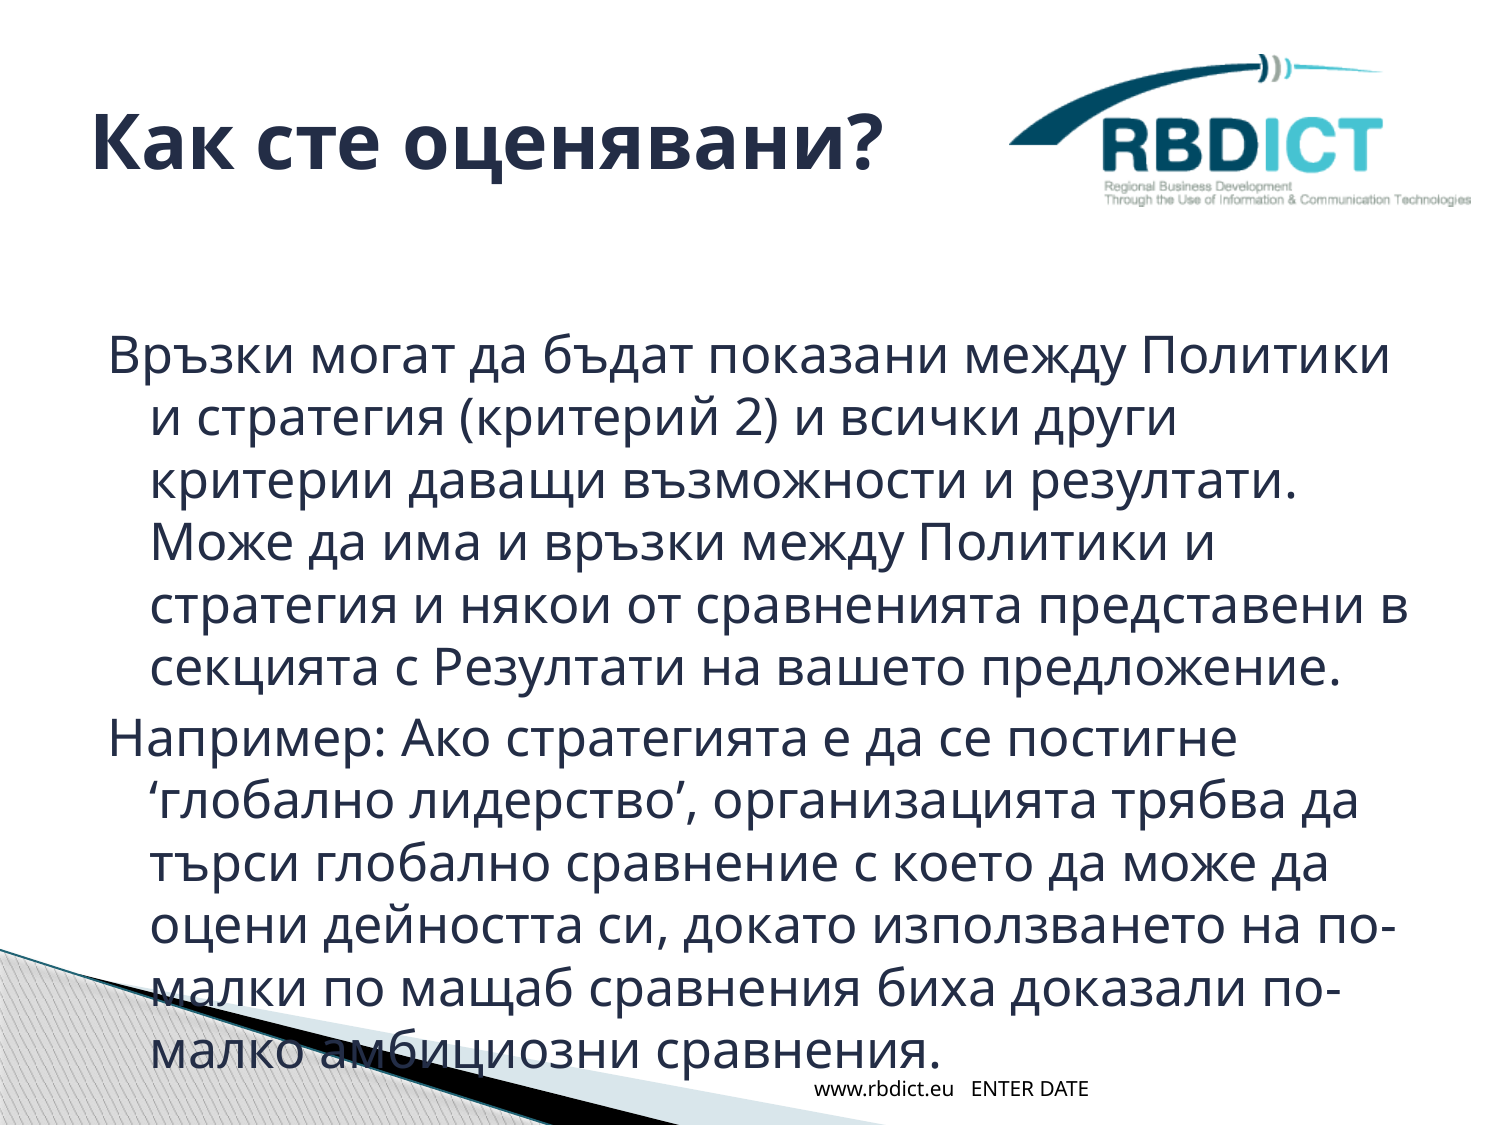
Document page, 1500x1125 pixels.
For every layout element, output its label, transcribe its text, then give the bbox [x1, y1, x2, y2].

picture [1425, 54, 1471, 207]
footer www.rbdict.eu ENTER DATE [718, 1051, 1105, 1112]
list Връзки могат да бъдат показани между Политики и стратегия (критерий 2) и всички други критерии даващи възможности и резултати. Може да има и връзки между Политики и стратегия и някои от сравненията представени в секцията с Резултати на вашето предложение. Например: Ако стратегията е да се постигне ‘глобално лидерство’, организацията трябва да търси глобално сравнение с което да може да оцени дейността си, докато използването на по-малки по мащаб сравнения биха доказали по-малко амбициозни сравнения. [74, 242, 1426, 986]
title Как сте оценявани? [75, 45, 1425, 233]
